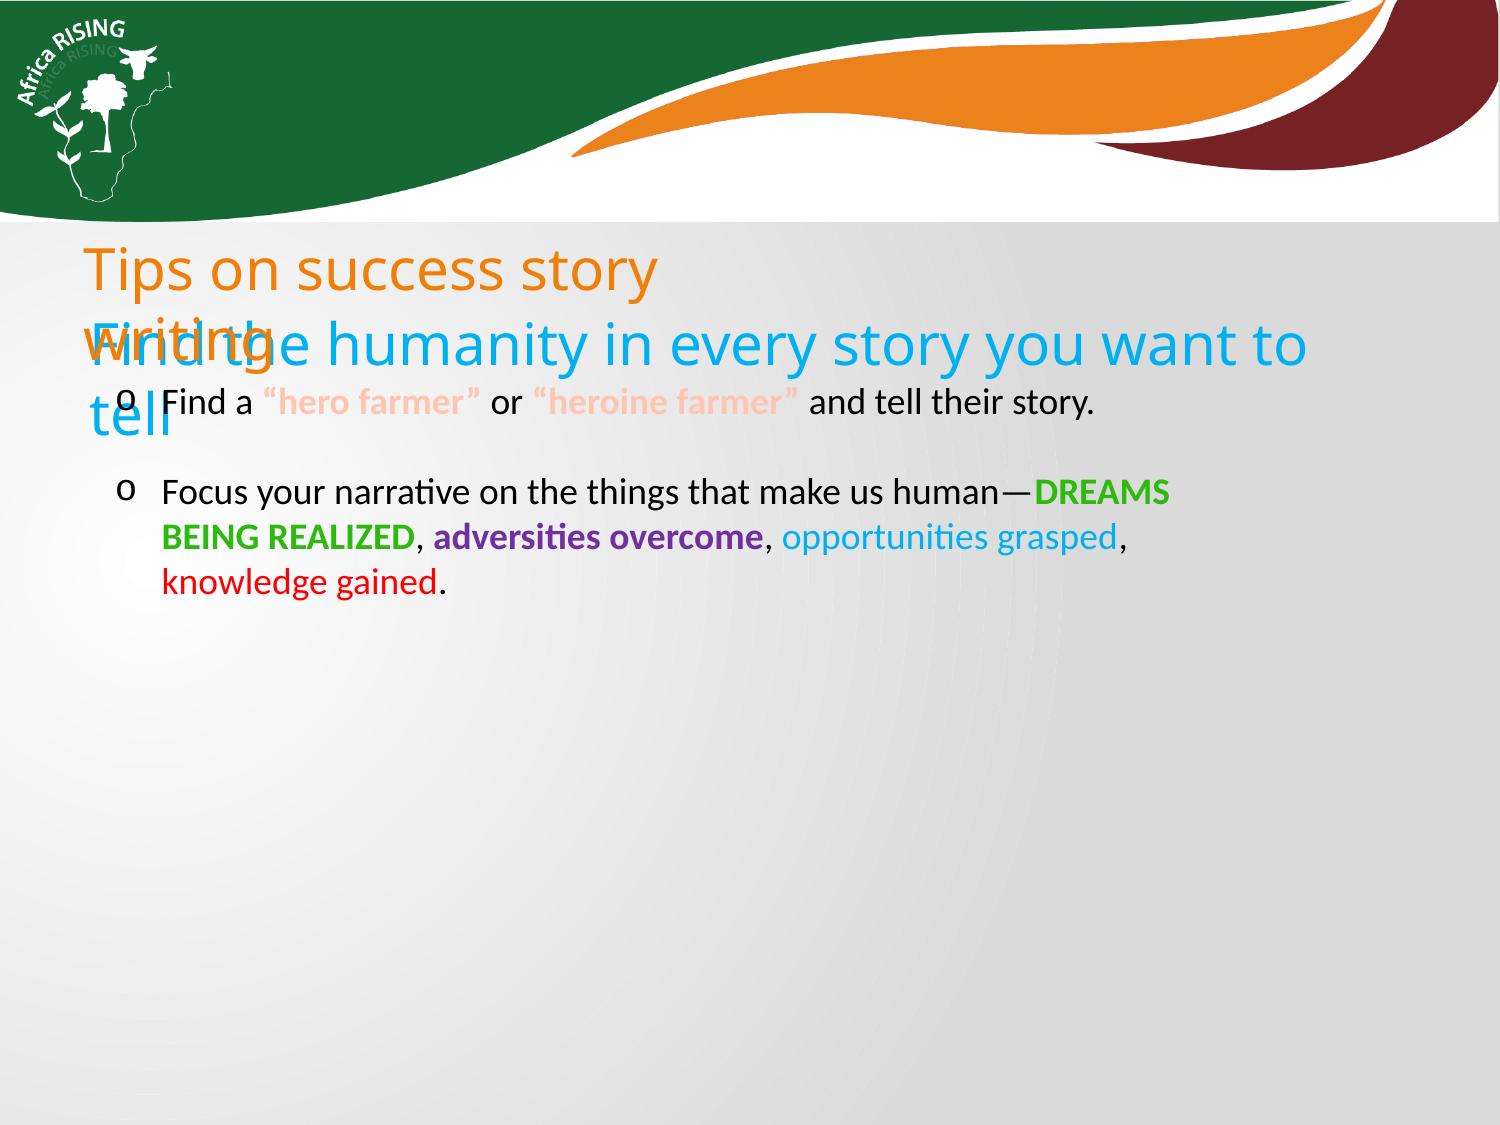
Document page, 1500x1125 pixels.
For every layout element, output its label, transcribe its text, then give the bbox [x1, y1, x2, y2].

text_box Find the humanity in every story you want to tell [74, 299, 1363, 455]
list Tips on success story writing [50, 225, 850, 313]
picture [0, 0, 1499, 222]
text_box Find a “hero farmer” or “heroine farmer” and tell their story. Focus your narrative on the things that make us human—dreams being realized, adversities overcome, opportunities grasped, knowledge gained. [99, 370, 1263, 610]
